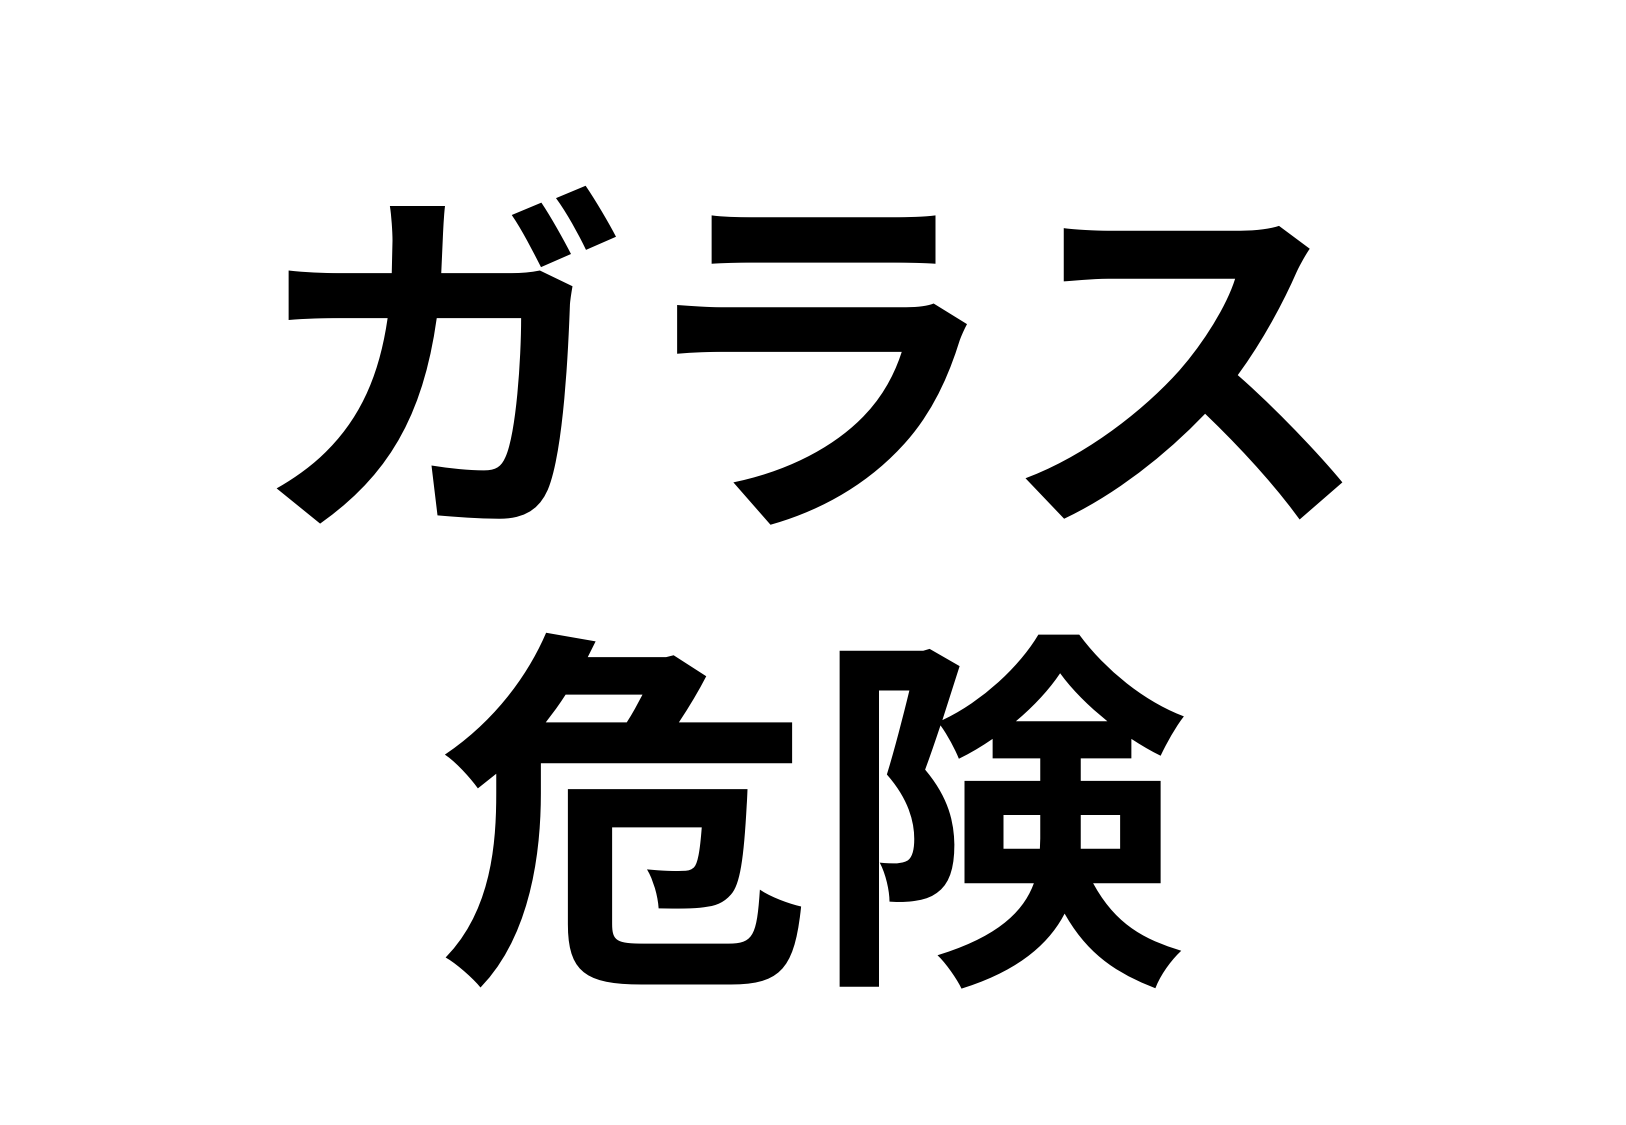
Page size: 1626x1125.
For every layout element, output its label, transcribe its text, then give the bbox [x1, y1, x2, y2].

text_box ガラス 危険 [0, 121, 1625, 1036]
